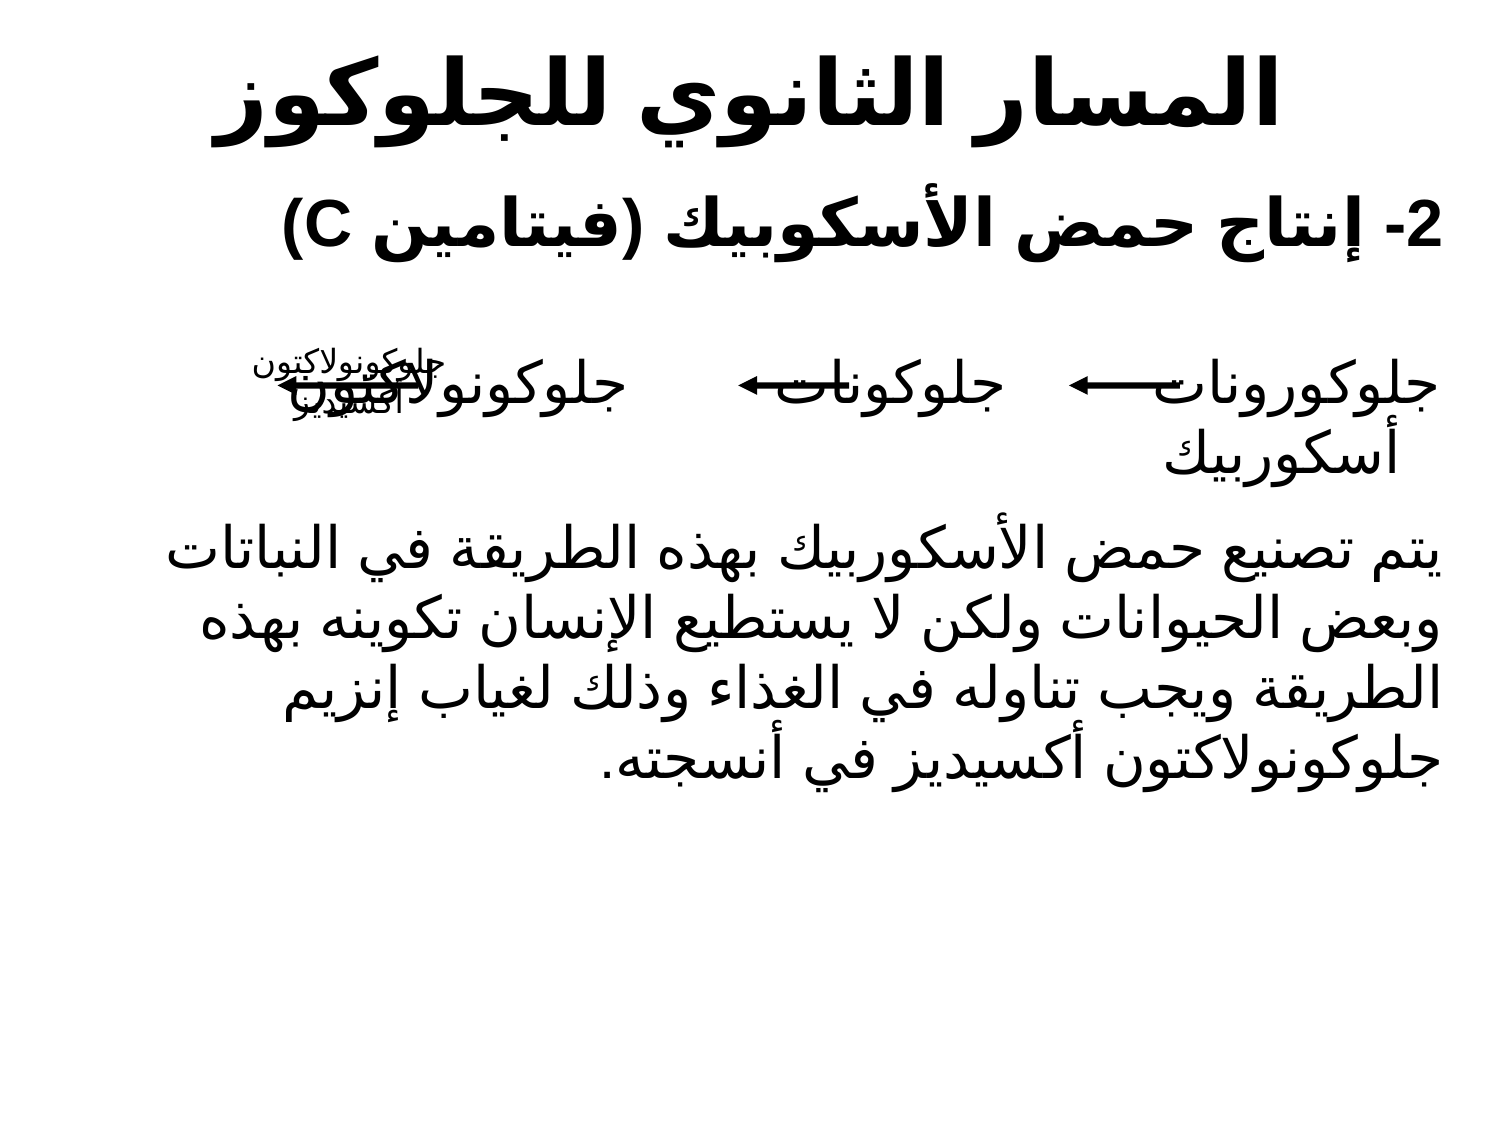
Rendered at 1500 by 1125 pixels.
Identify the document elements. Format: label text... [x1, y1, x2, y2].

title المسار الثانوي للجلوكوز [74, 18, 1426, 159]
list 2- إنتاج حمض الأسكوبيك (فيتامين C) [108, 172, 1460, 296]
text_box يتم تصنيع حمض الأسكوربيك بهذه الطريقة في النباتات وبعض الحيوانات ولكن لا يستطيع الإنسان تكوينه بهذه الطريقة ويجب تناوله في الغذاء وذلك لغياب إنزيم جلوكونولاكتون أكسيديز في أنسجته. [29, 503, 1459, 798]
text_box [17, 332, 1473, 450]
